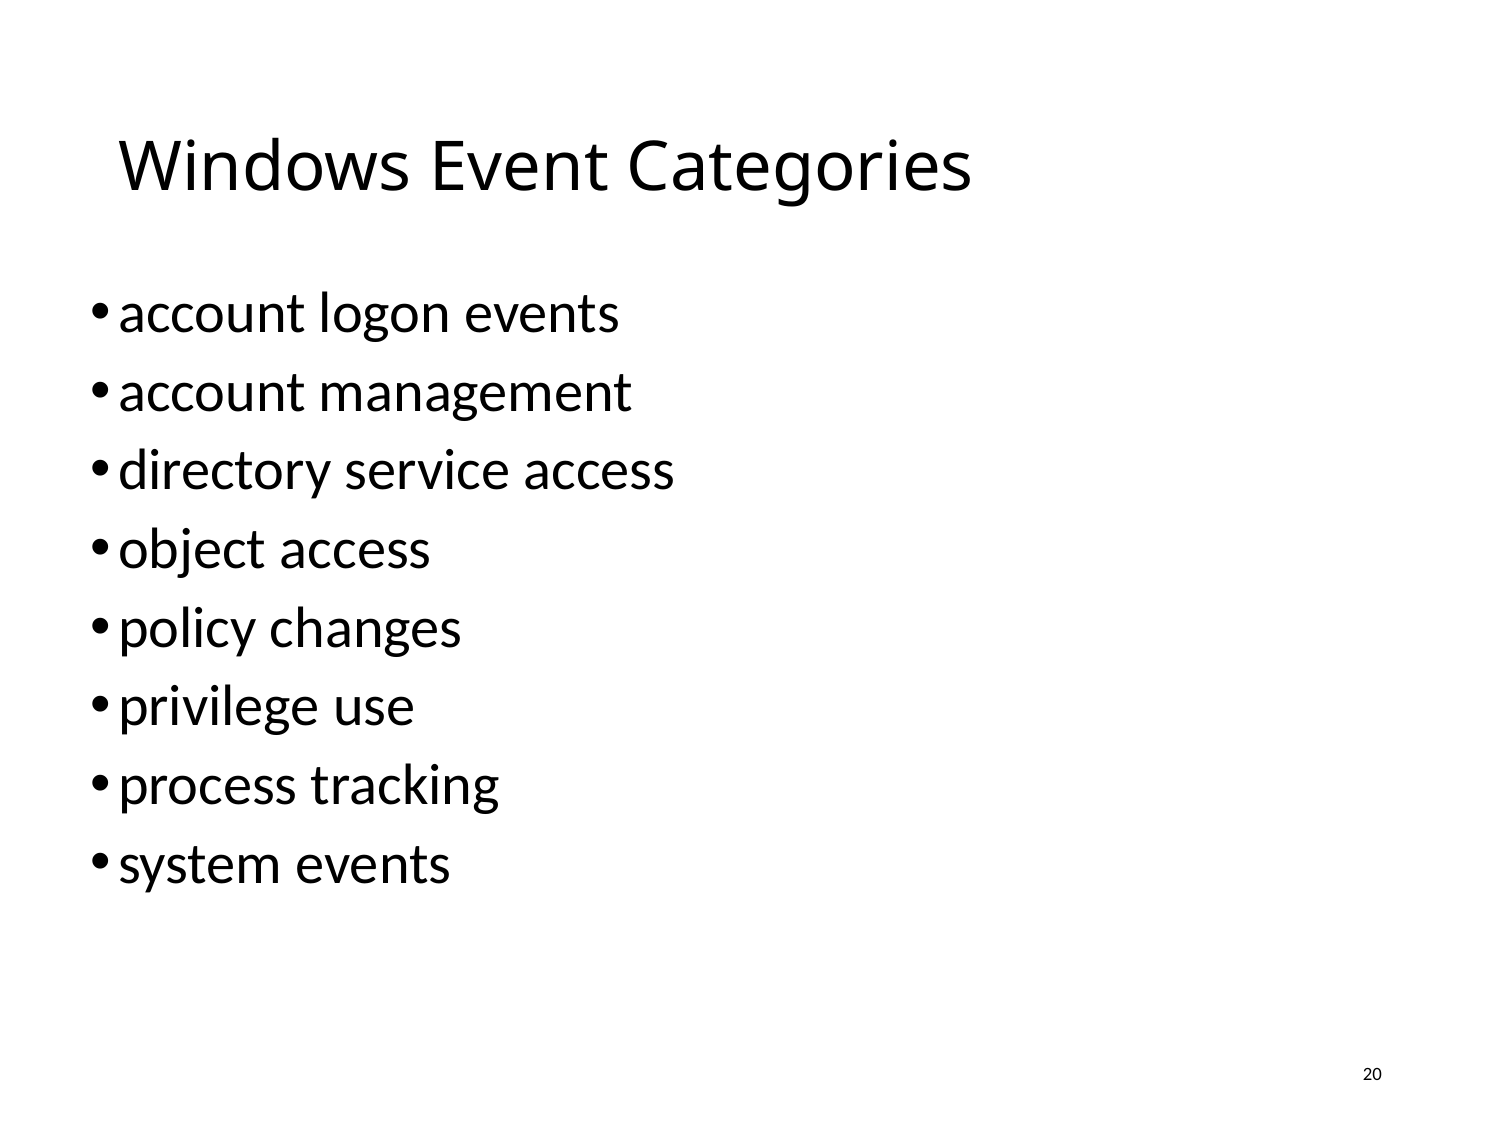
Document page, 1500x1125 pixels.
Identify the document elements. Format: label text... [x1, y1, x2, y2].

slide_number 20 [1059, 1042, 1397, 1103]
list account logon events account management directory service access object access policy changes privilege use process tracking system events [75, 275, 1425, 1050]
title Windows Event Categories [103, 59, 1397, 275]
